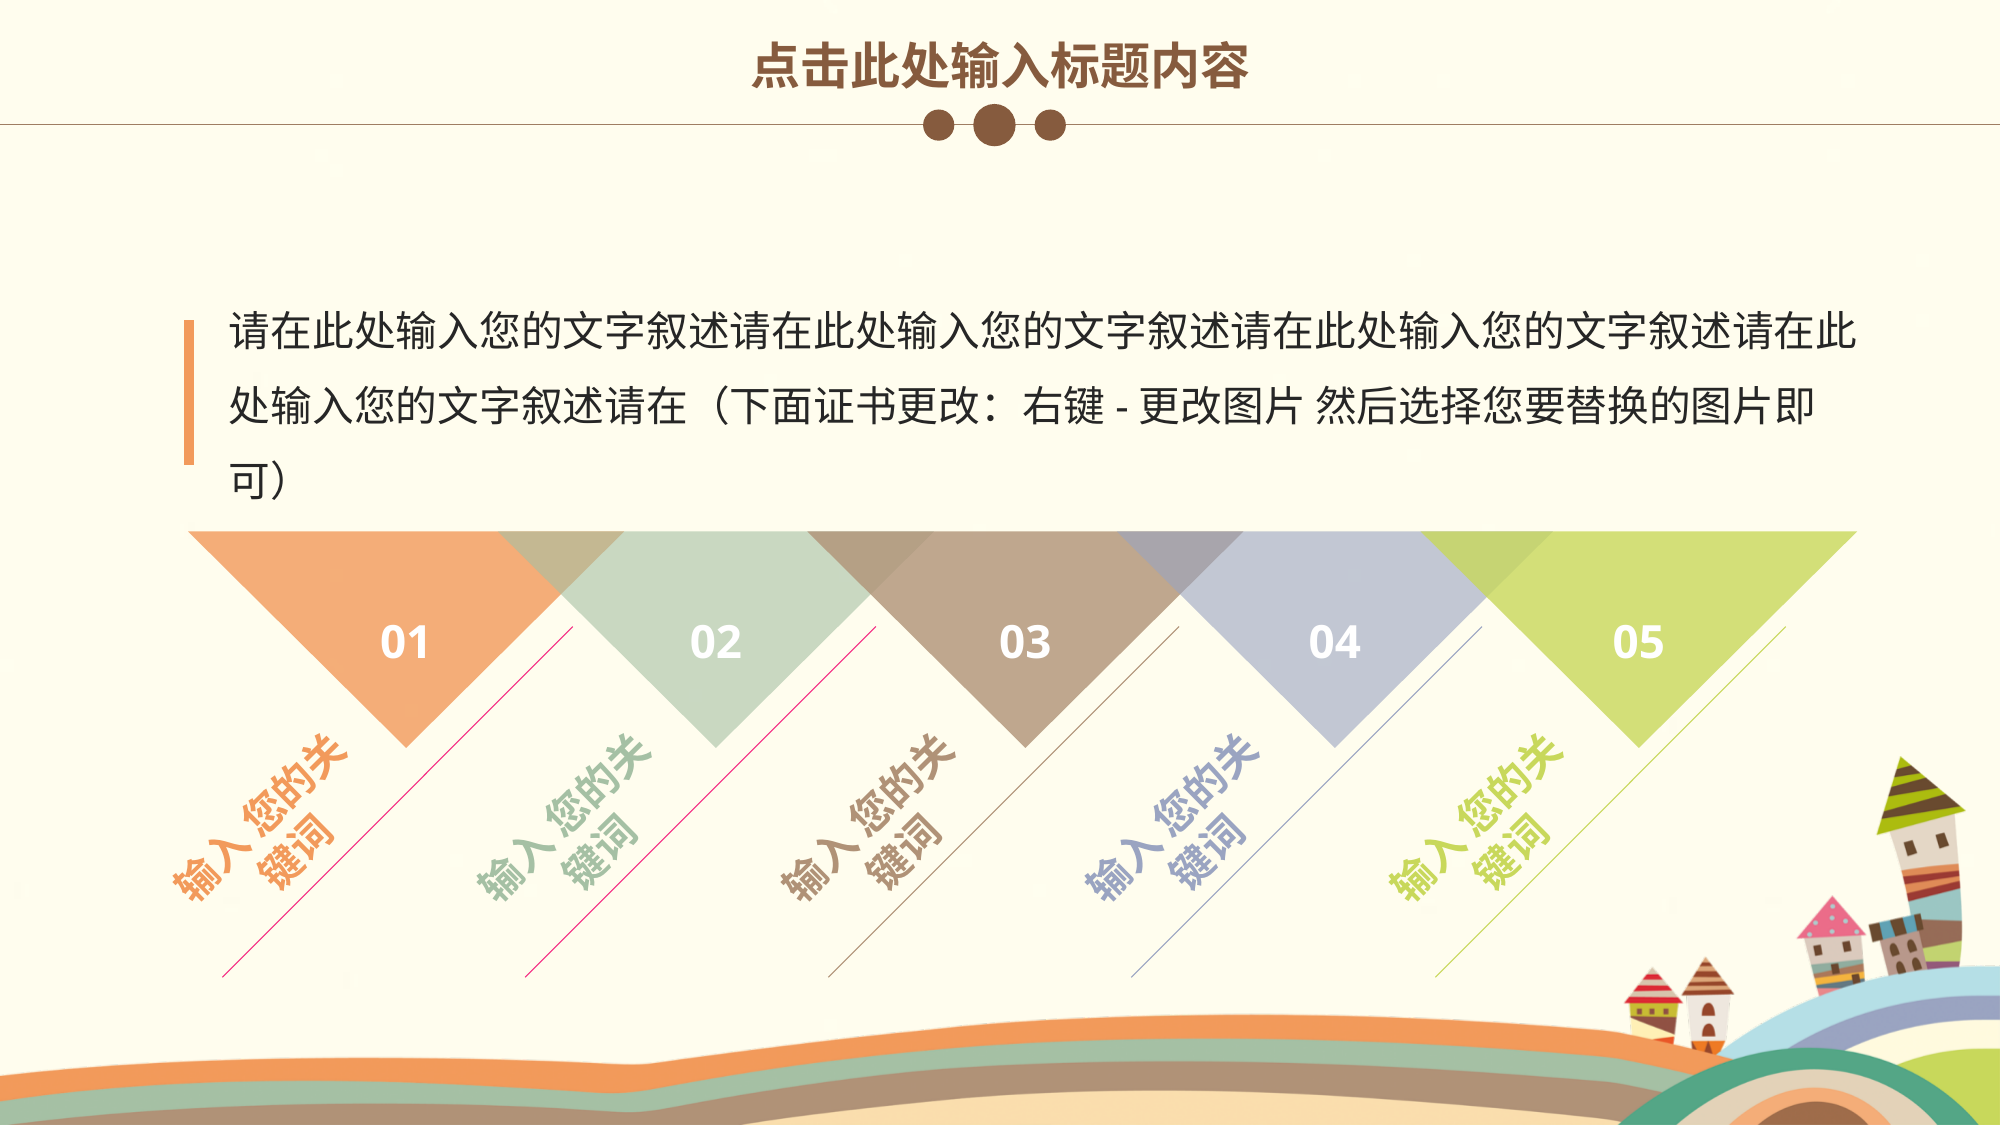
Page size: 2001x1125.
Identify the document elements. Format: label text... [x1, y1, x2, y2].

text_box 02 [497, 531, 870, 626]
text_box 05 [1420, 531, 1858, 626]
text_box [828, 626, 1131, 978]
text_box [222, 626, 525, 978]
text_box 点击此处输入标题内容 [735, 26, 1266, 102]
text_box 03 [807, 531, 1180, 626]
picture [0, 0, 2000, 124]
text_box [1435, 626, 1786, 978]
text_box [1131, 626, 1435, 978]
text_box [525, 626, 828, 978]
text_box 01 [188, 531, 561, 626]
text_box 输入 您的关键词 [133, 806, 222, 978]
text_box 请在此处输入您的文字叙述请在此处输入您的文字叙述请在此处输入您的文字叙述请在此处输入您的文字叙述请在（下面证书更改：右键-更改图片 然后选择您要替换的图片即可） [214, 320, 1887, 465]
text_box 04 [1116, 531, 1486, 626]
picture [0, 125, 2000, 1125]
